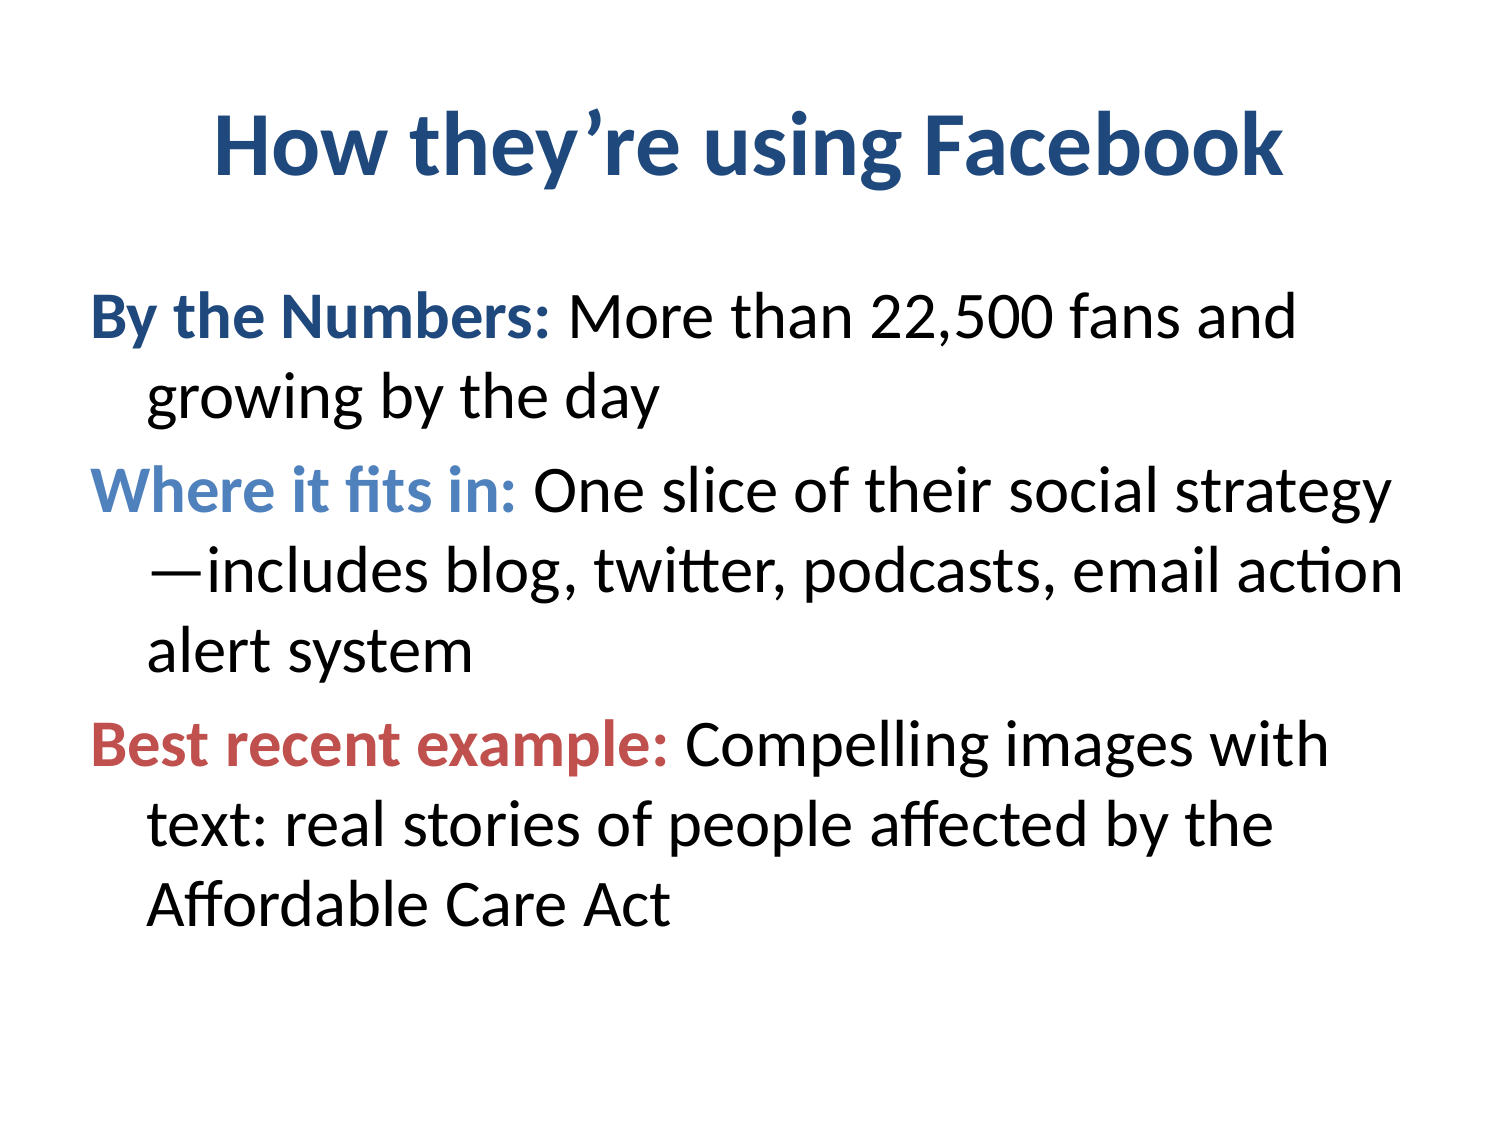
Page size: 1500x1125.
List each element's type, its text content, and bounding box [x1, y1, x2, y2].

title How they’re using Facebook [75, 45, 1425, 233]
list By the Numbers: More than 22,500 fans and growing by the day Where it fits in: One slice of their social strategy—includes blog, twitter, podcasts, email action alert system Best recent example: Compelling images with text: real stories of people affected by the Affordable Care Act [75, 264, 1425, 1008]
